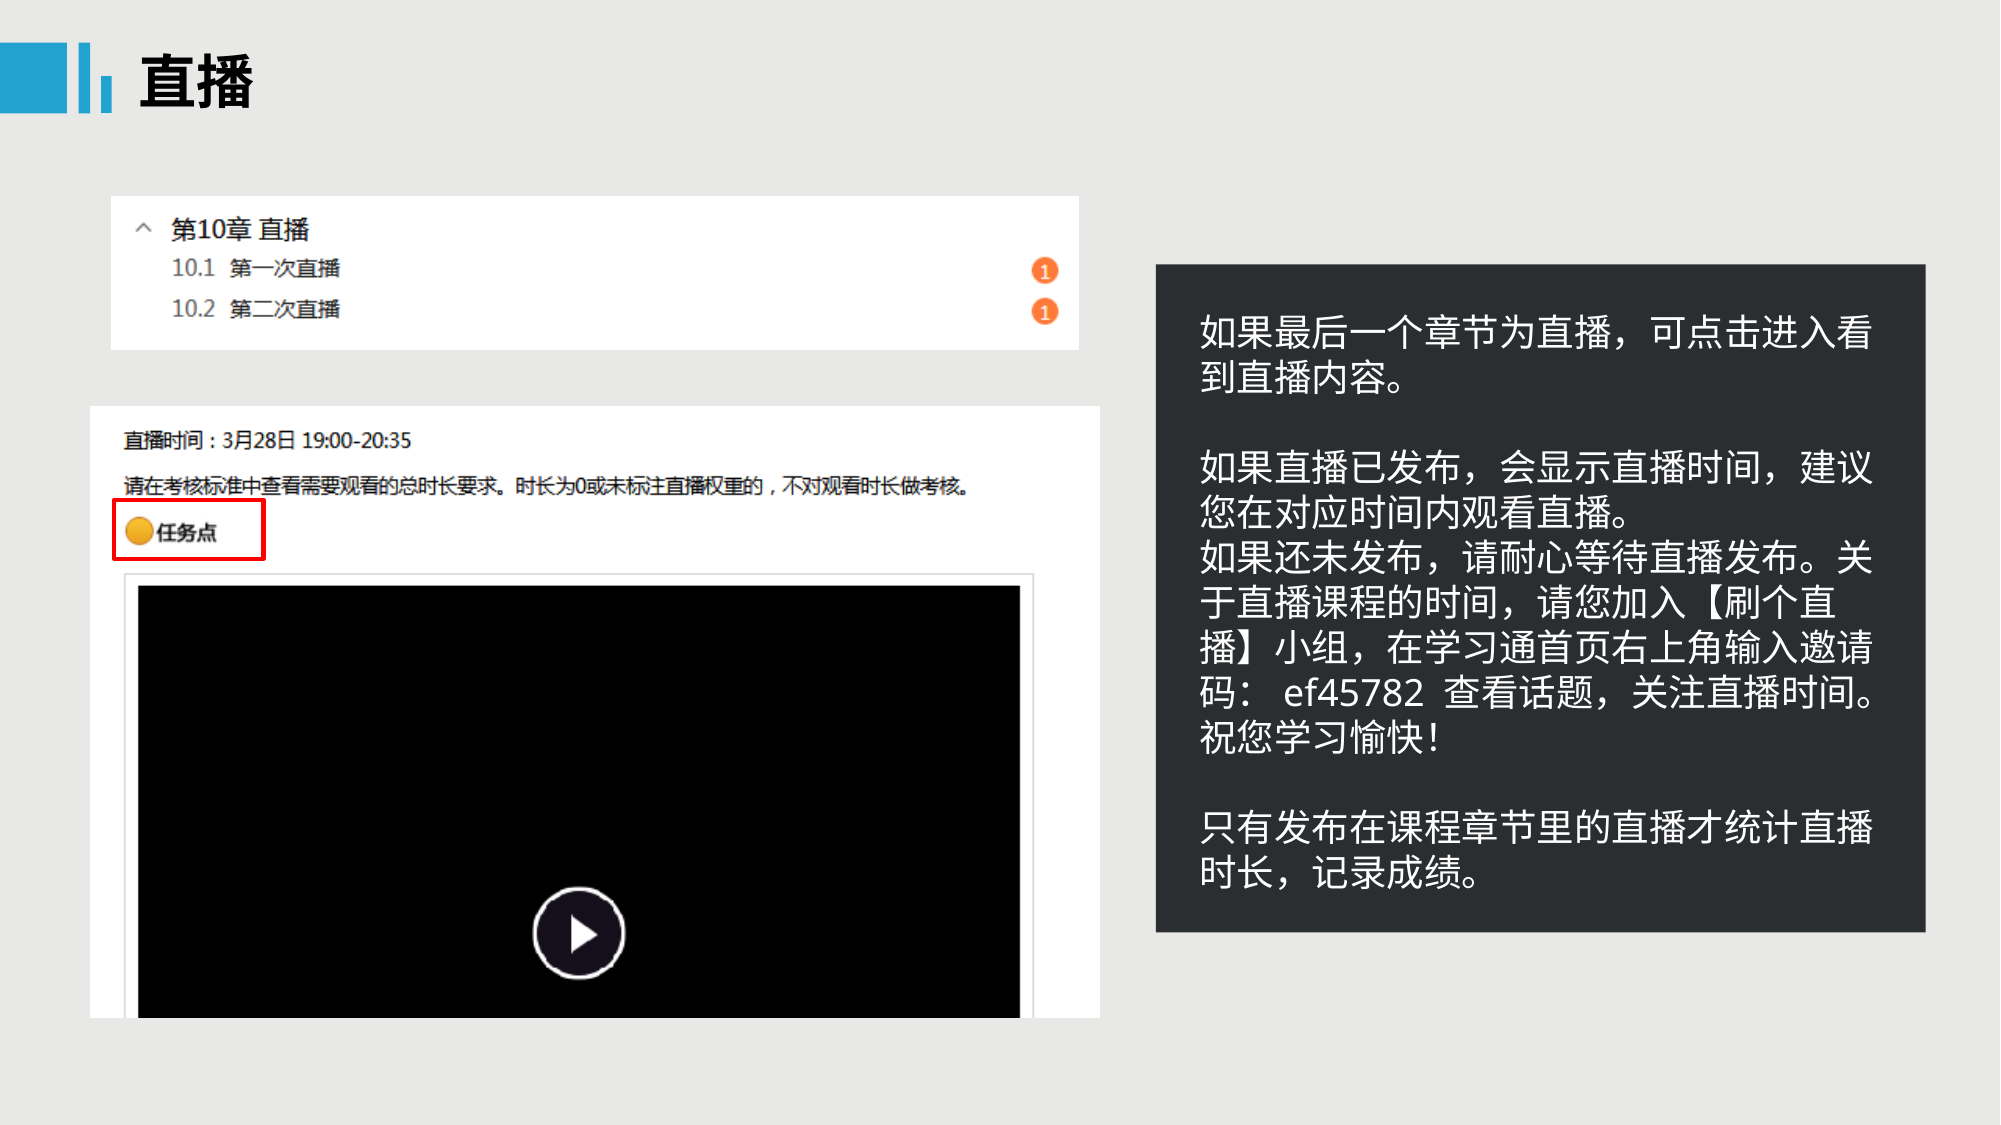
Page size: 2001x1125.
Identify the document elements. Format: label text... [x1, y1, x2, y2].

text_box [99, 74, 114, 115]
text_box [1154, 262, 1928, 935]
picture [111, 196, 1080, 351]
text_box [0, 41, 69, 116]
text_box [77, 41, 92, 116]
picture [90, 406, 1100, 1018]
text_box 如果最后一个章节为直播，可点击进入看到直播内容。 如果直播已发布，会显示直播时间，建议您在对应时间内观看直播。 如果还未发布，请耐心等待直播发布。关于直播课程的时间，请您加入【刷个直播】小组，在学习通首页右上角输入邀请码：ef45782 查看话题，关注直播时间。祝您学习愉快！ 只有发布在课程章节里的直播才统计直播时长，记录成绩。 [1184, 301, 1914, 902]
text_box 直播 [123, 38, 708, 123]
